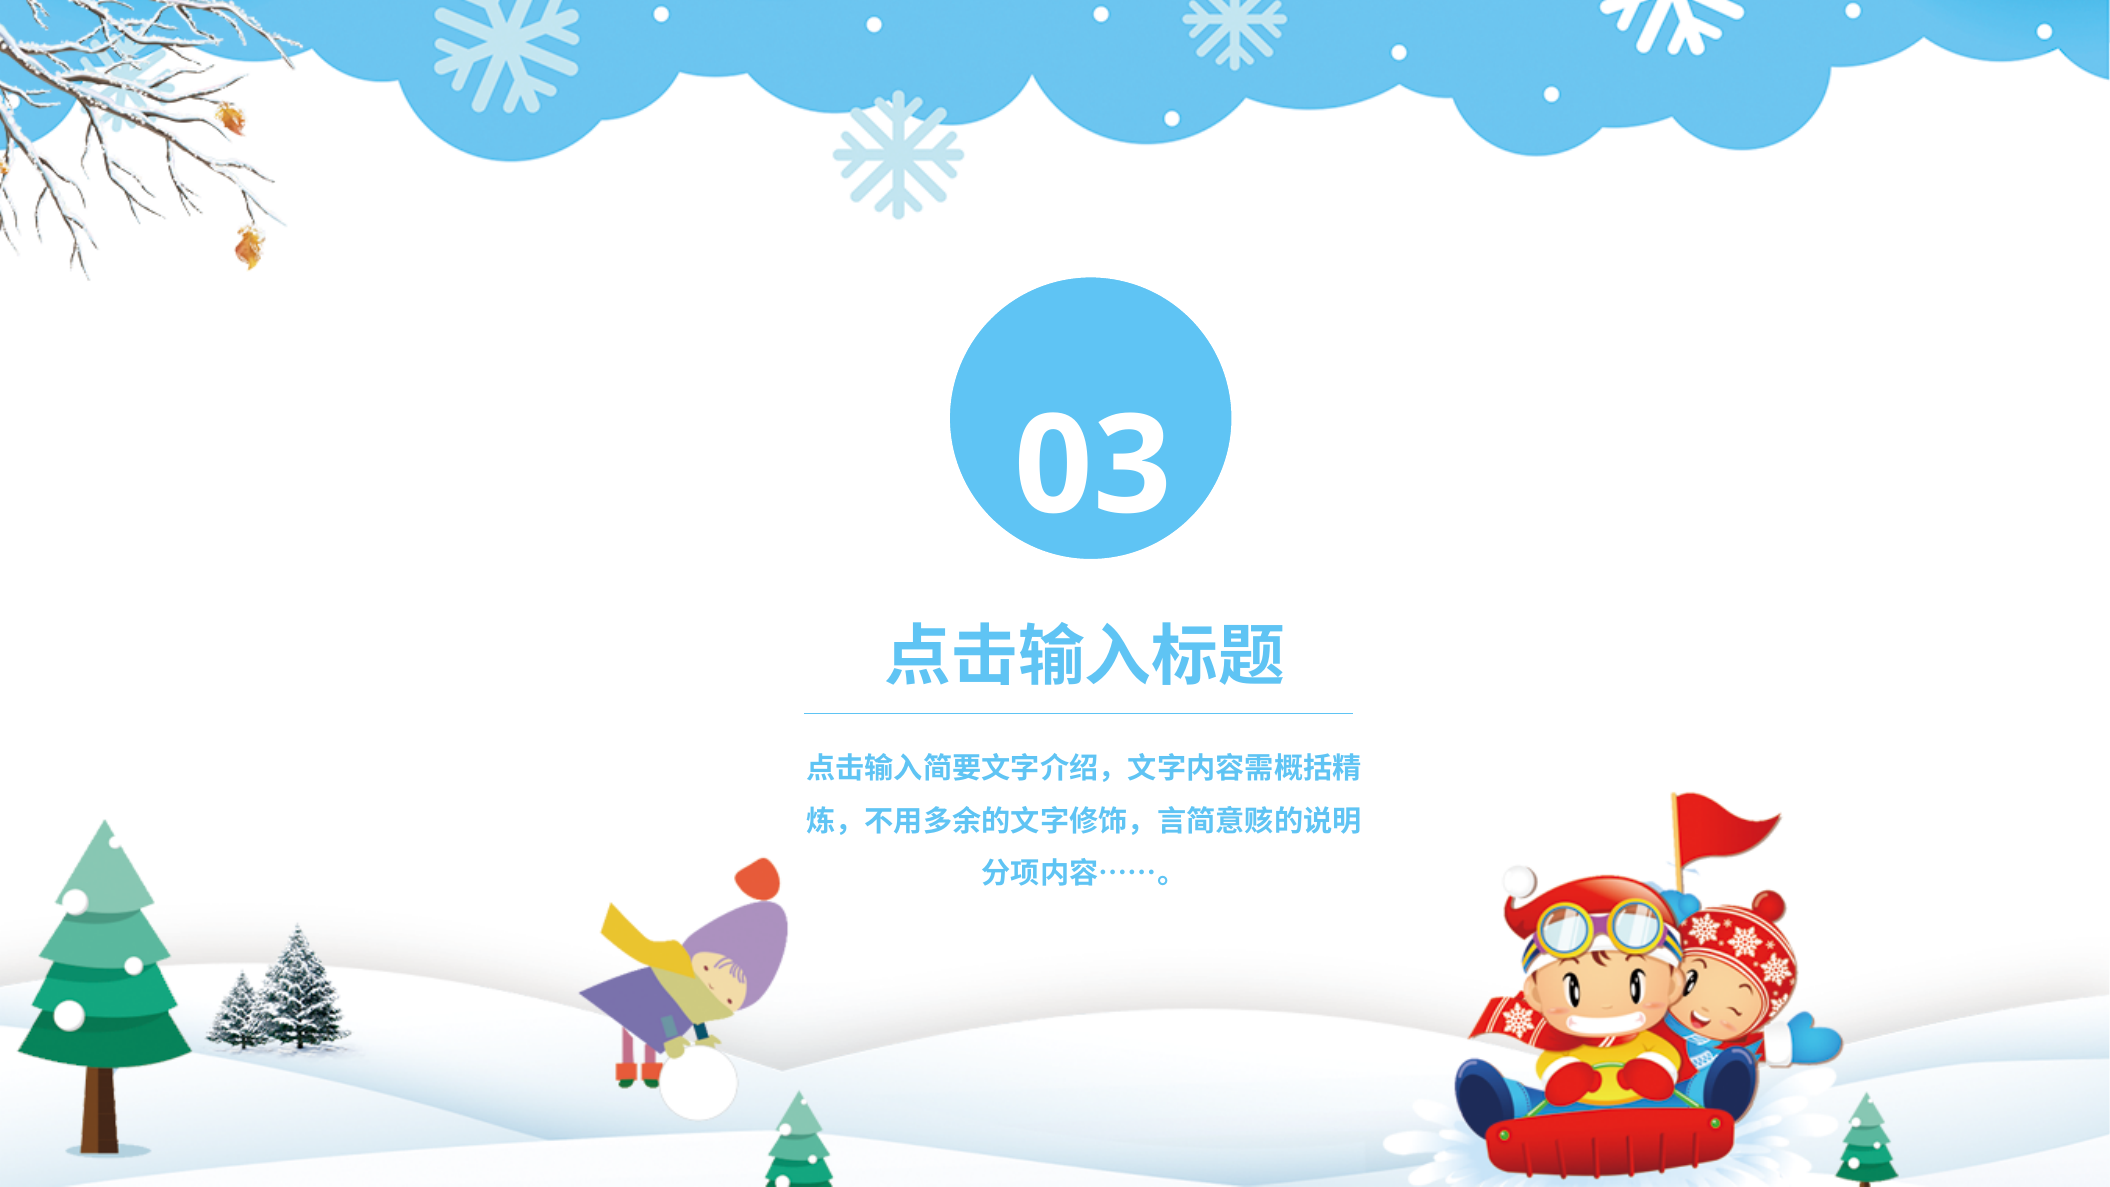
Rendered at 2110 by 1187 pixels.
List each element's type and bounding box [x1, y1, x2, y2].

picture [0, 0, 2110, 1187]
text_box [907, 274, 1280, 563]
